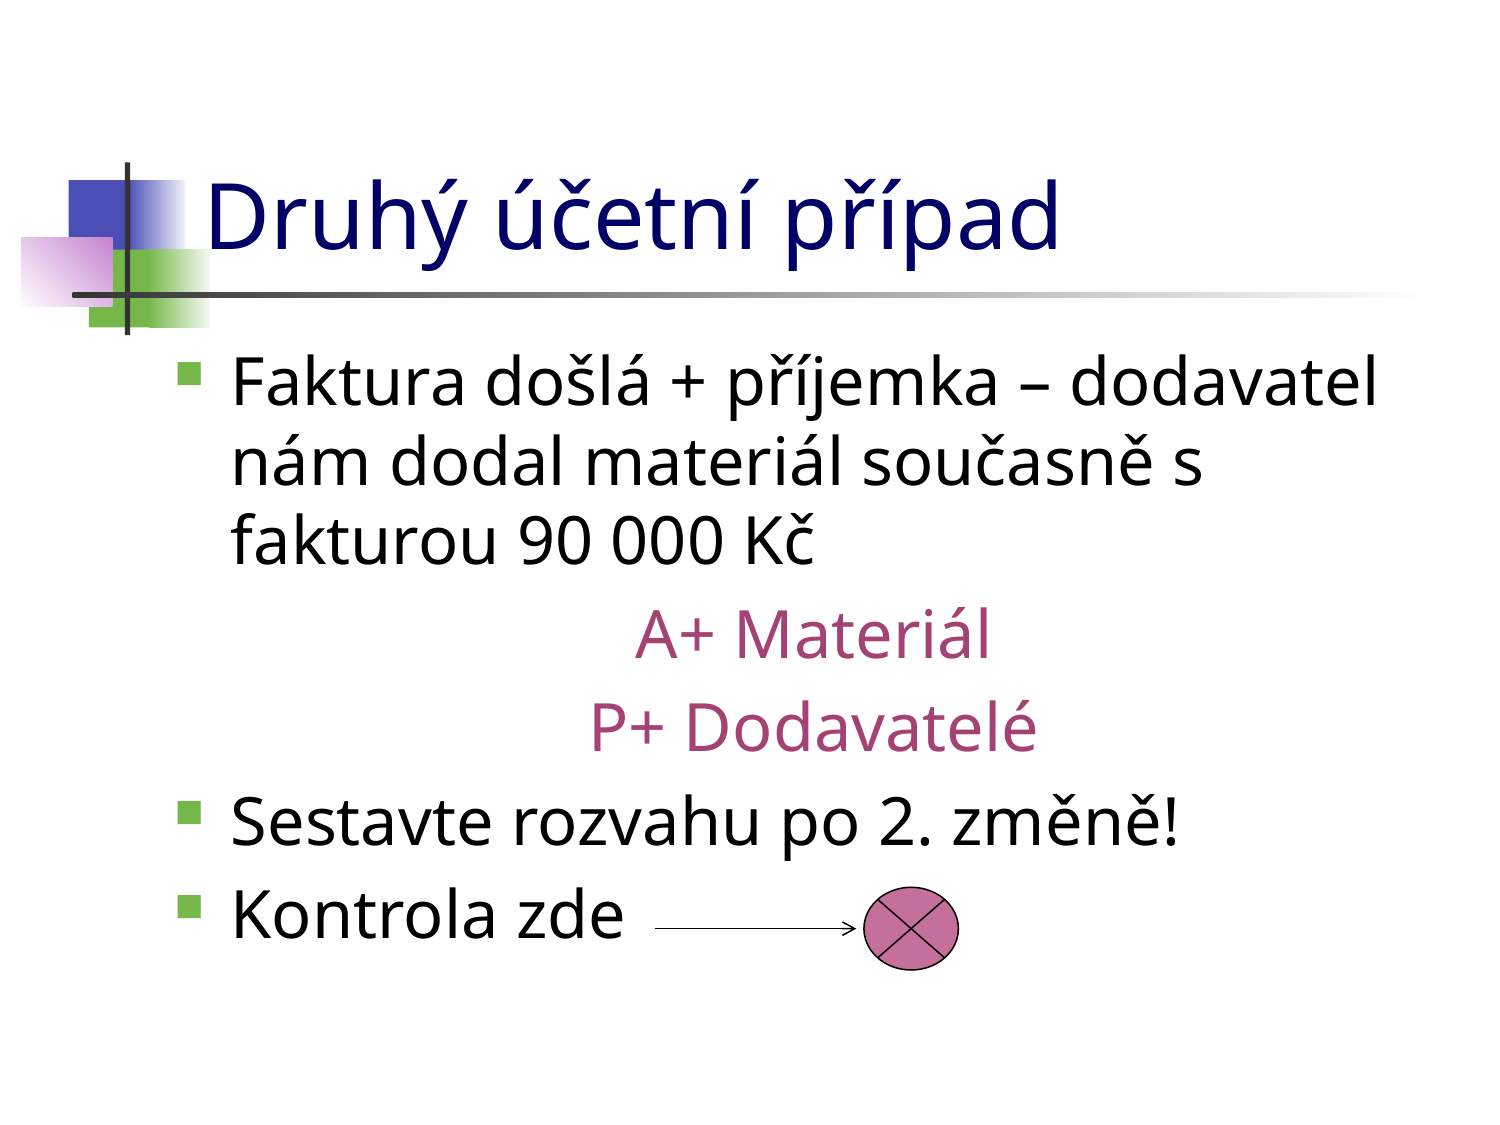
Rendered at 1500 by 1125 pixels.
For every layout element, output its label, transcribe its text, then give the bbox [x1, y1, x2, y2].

list Faktura došlá + příjemka – dodavatel nám dodal materiál současně s fakturou 90 000 Kč A+ Materiál P+ Dodavatelé Sestavte rozvahu po 2. změně! Kontrola zde [159, 331, 1469, 1006]
title Druhý účetní případ [188, 35, 1468, 275]
text_box [863, 887, 959, 970]
